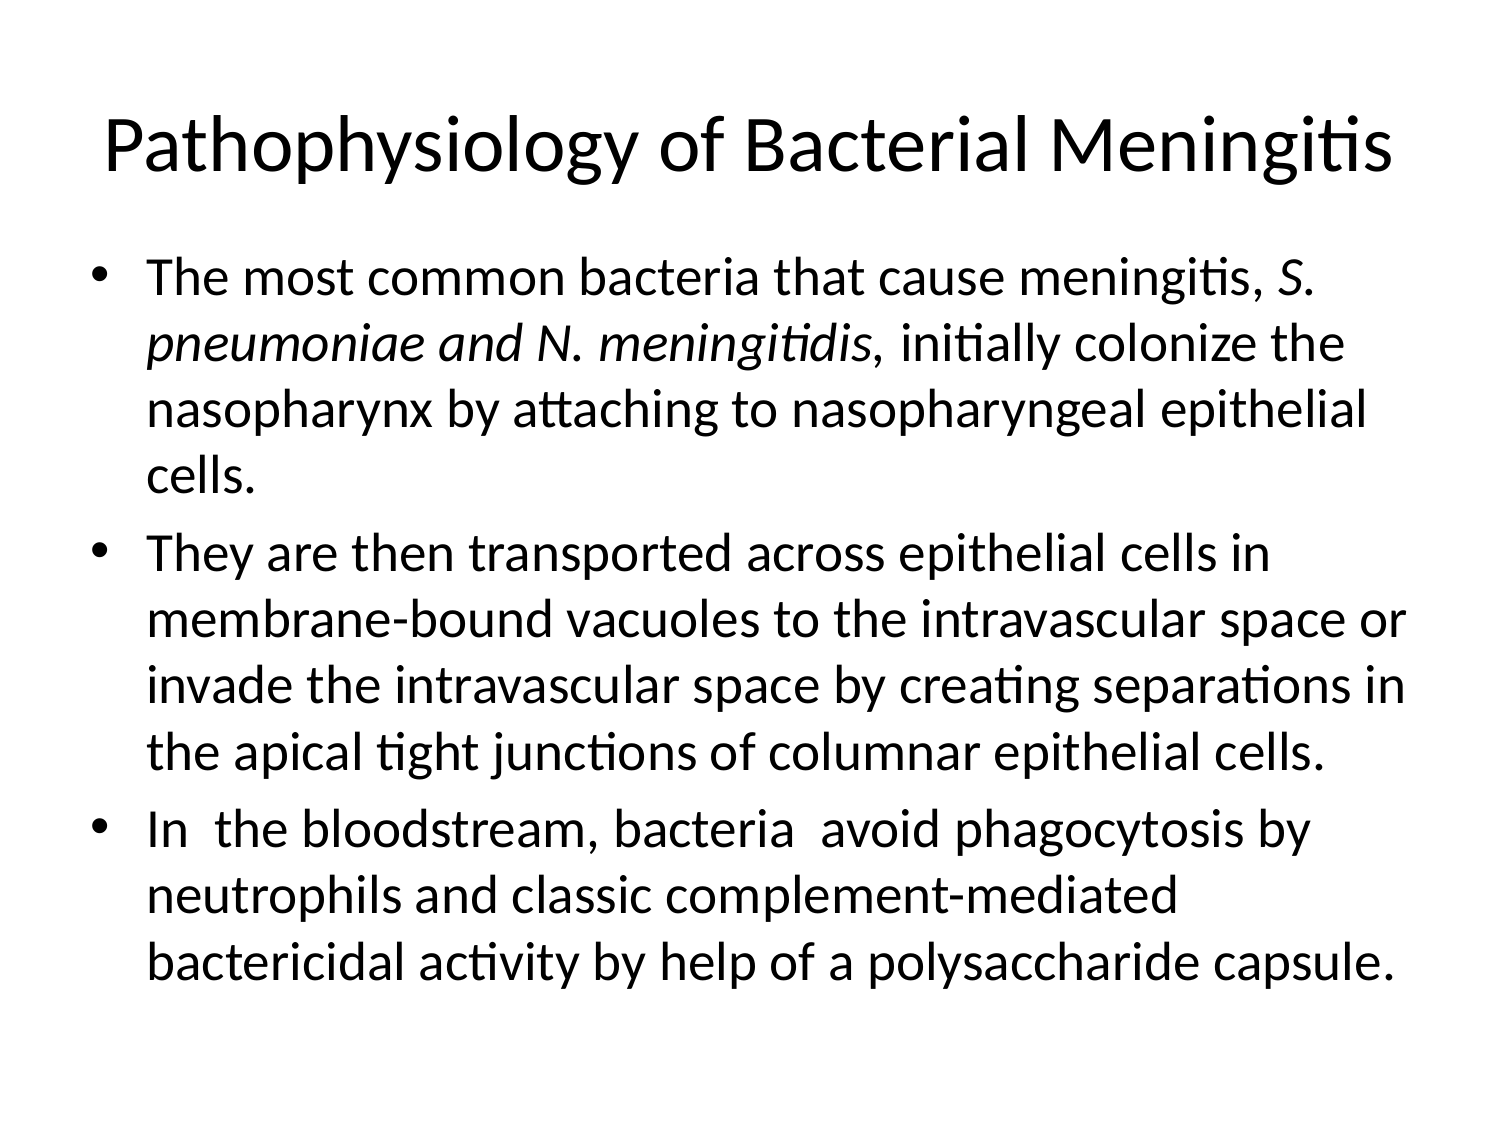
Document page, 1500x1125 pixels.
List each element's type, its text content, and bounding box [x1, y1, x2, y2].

title Pathophysiology of Bacterial Meningitis [75, 45, 1425, 232]
list The most common bacteria that cause meningitis, S. pneumoniae and N. meningitidis, initially colonize the nasopharynx by attaching to nasopharyngeal epithelial cells. They are then transported across epithelial cells in membrane-bound vacuoles to the intravascular space or invade the intravascular space by creating separations in the apical tight junctions of columnar epithelial cells. In the bloodstream, bacteria avoid phagocytosis by neutrophils and classic complement-mediated bactericidal activity by help of a polysaccharide capsule. [75, 232, 1425, 1005]
